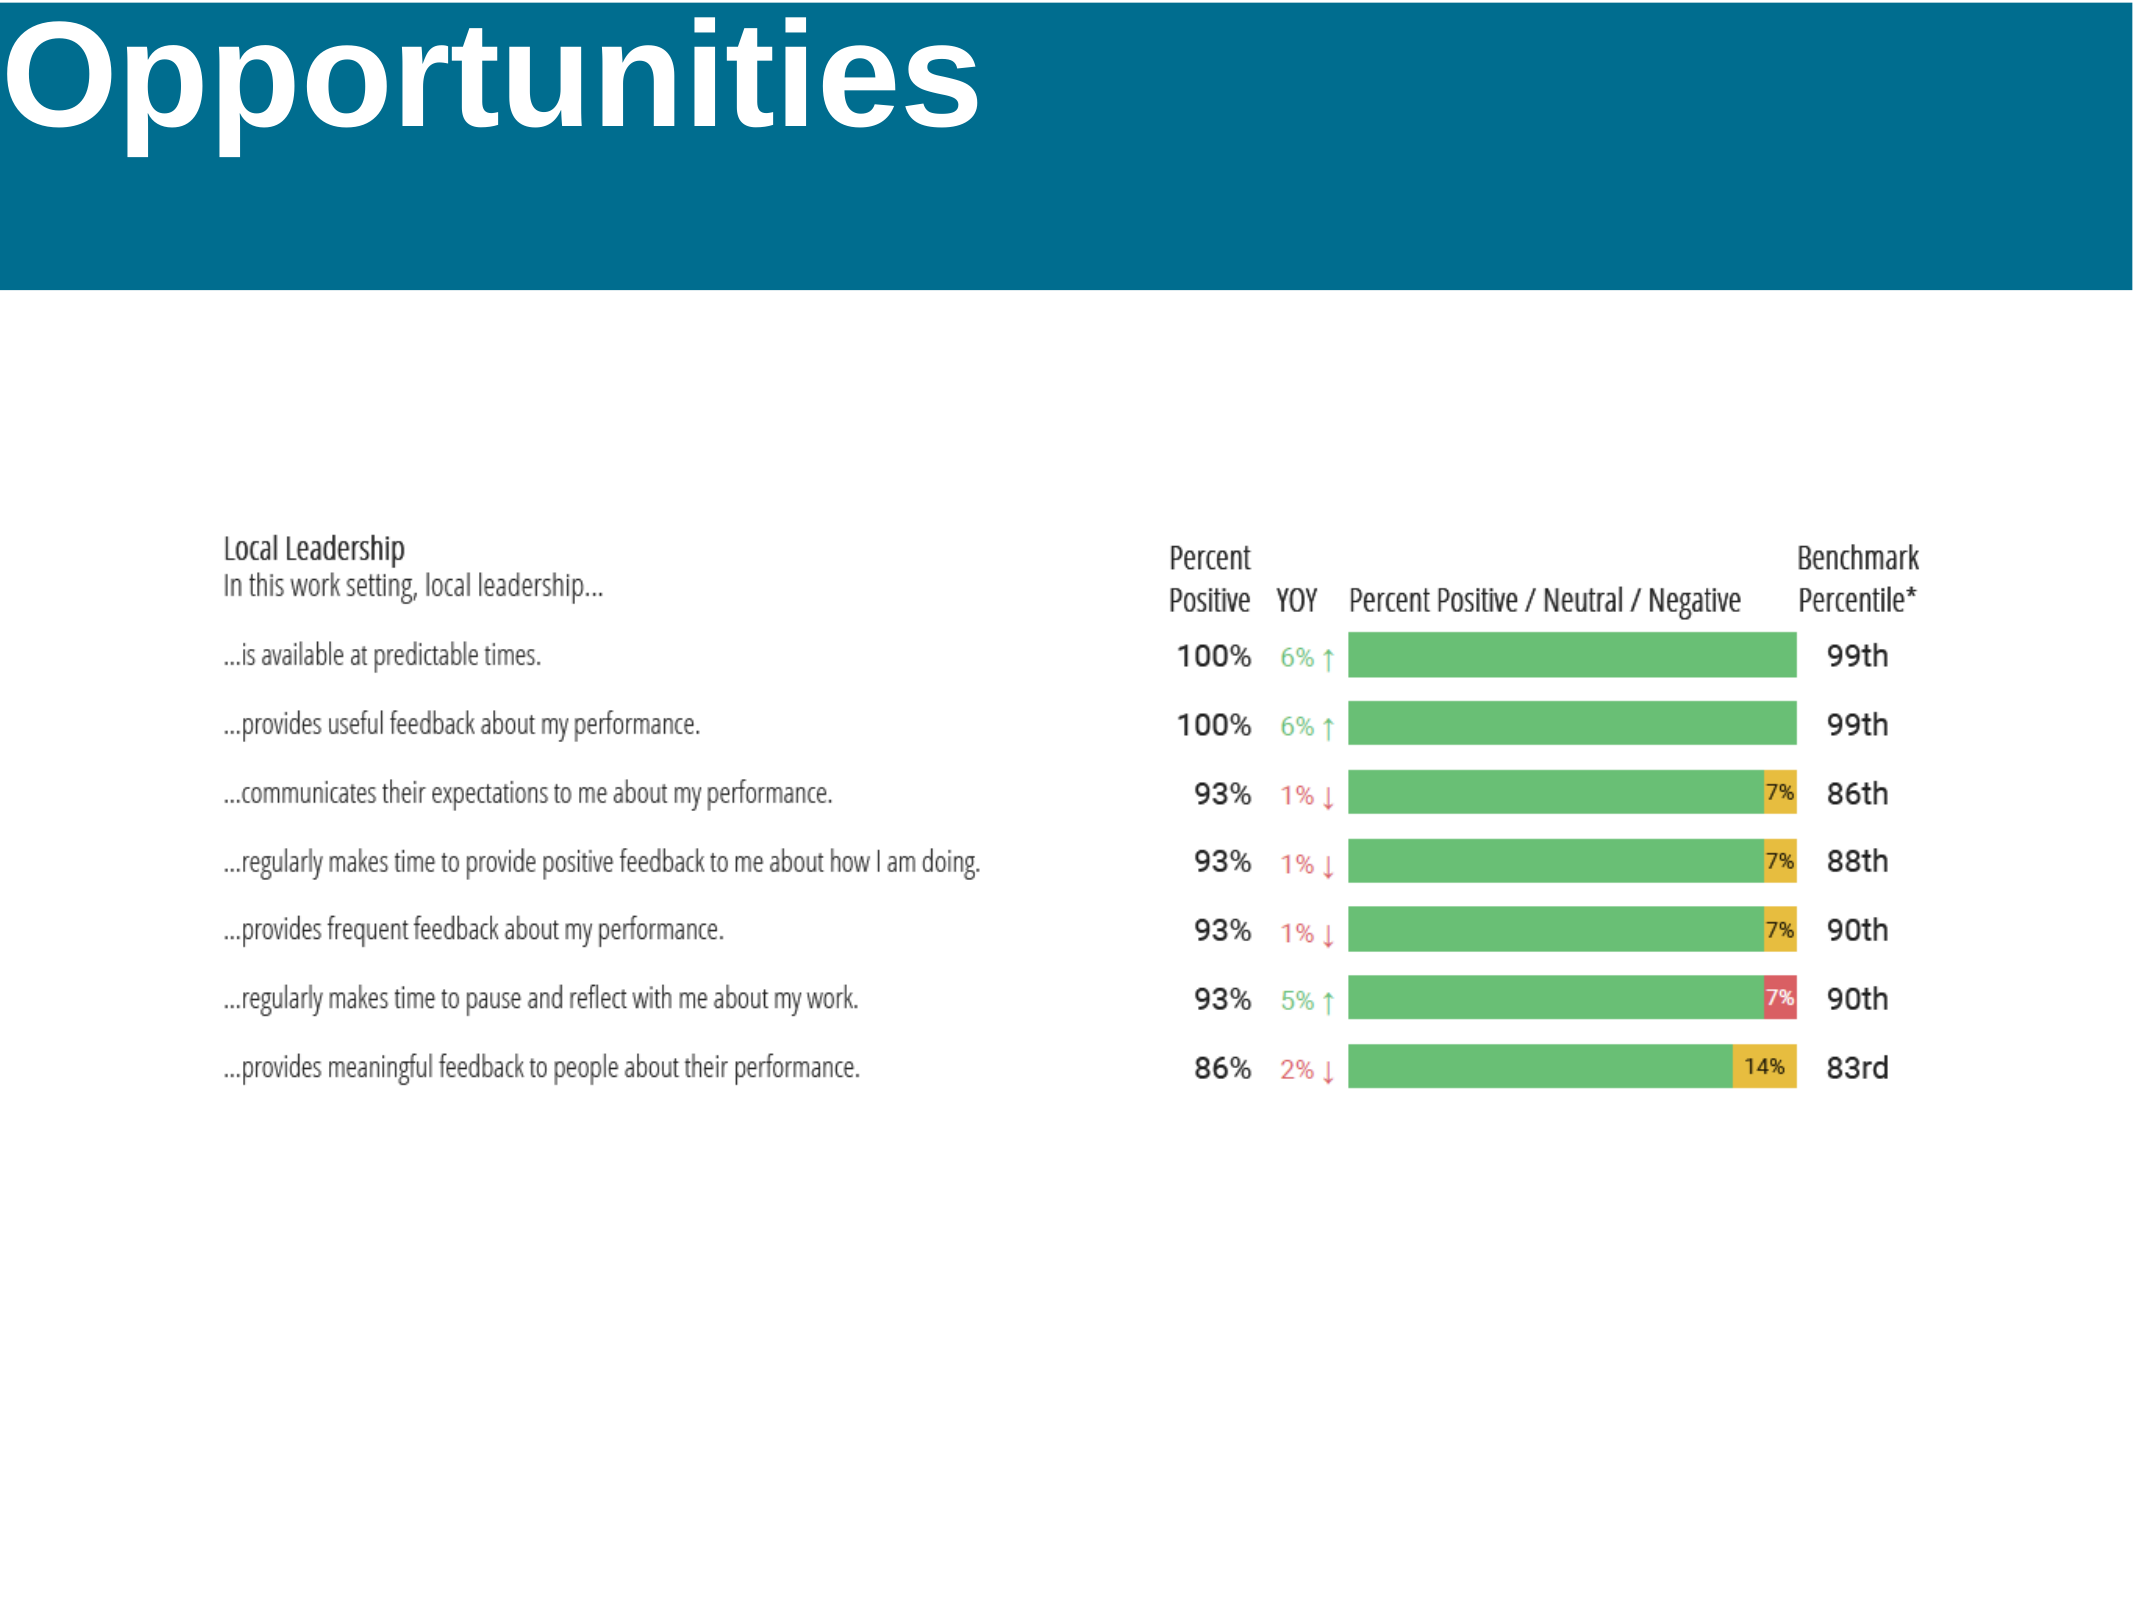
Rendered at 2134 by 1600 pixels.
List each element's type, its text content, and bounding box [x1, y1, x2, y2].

picture [166, 485, 1967, 1115]
text_box [0, 2, 2133, 291]
title Opportunities [0, 17, 2020, 285]
